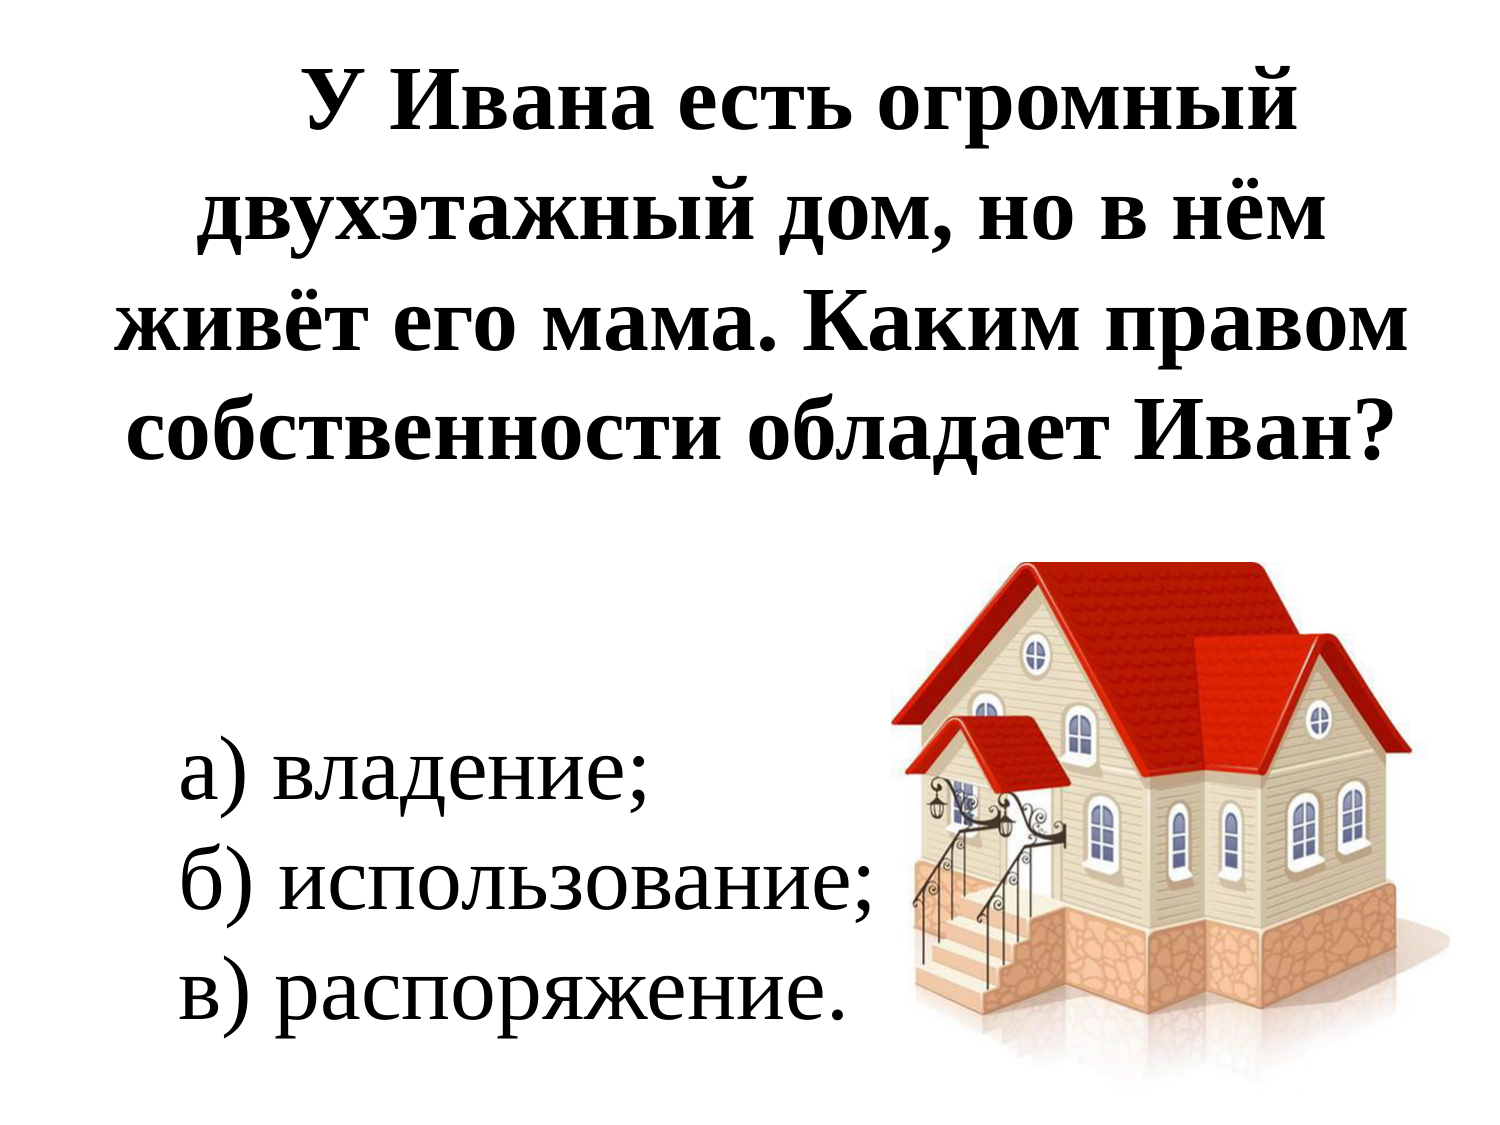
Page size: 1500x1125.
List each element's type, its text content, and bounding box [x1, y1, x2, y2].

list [891, 562, 1450, 1095]
text_box У Ивана есть огромный двухэтажный дом, но в нём живёт его мама. Каким правом собственности обладает Иван? а) владение; б) использование; в) распоряжение. [89, 30, 1437, 1046]
